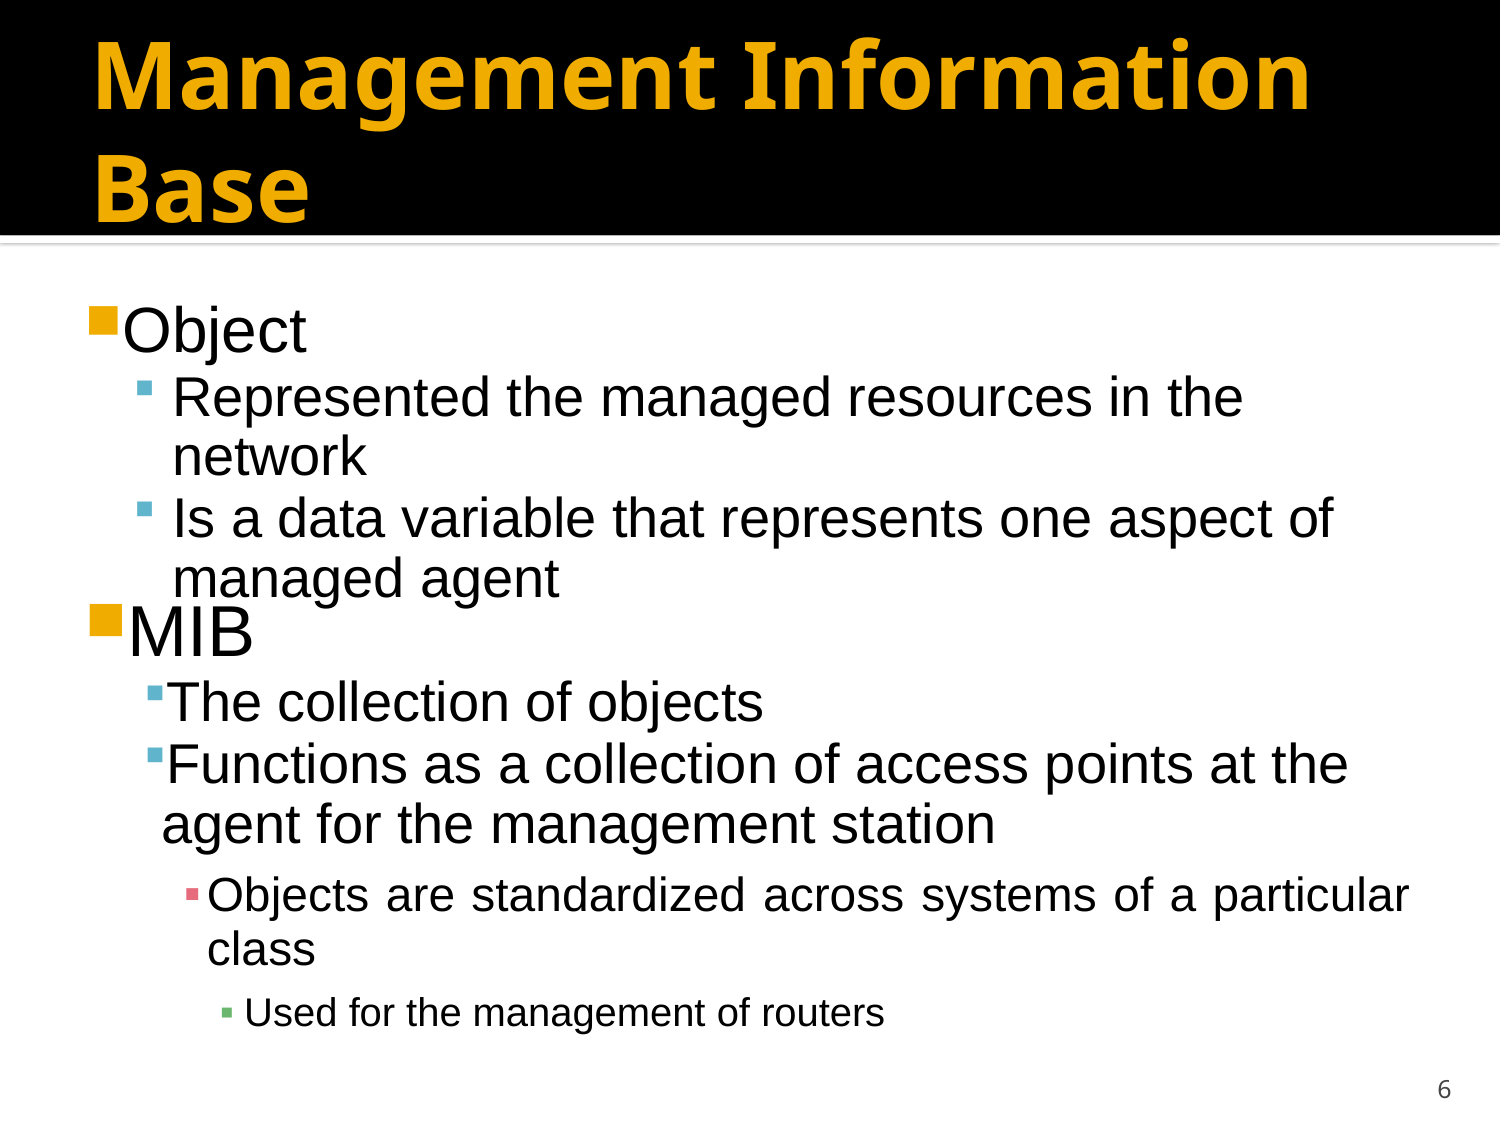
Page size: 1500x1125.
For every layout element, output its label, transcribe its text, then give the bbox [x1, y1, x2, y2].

title Management Information Base [75, 25, 1425, 231]
slide_number 6 [1345, 1062, 1467, 1108]
list Object Represented the managed resources in the network Is a data variable that represents one aspect of managed agent MIB The collection of objects Functions as a collection of access points at the agent for the management station Objects are standardized across systems of a particular class Used for the management of routers [75, 291, 1425, 1050]
